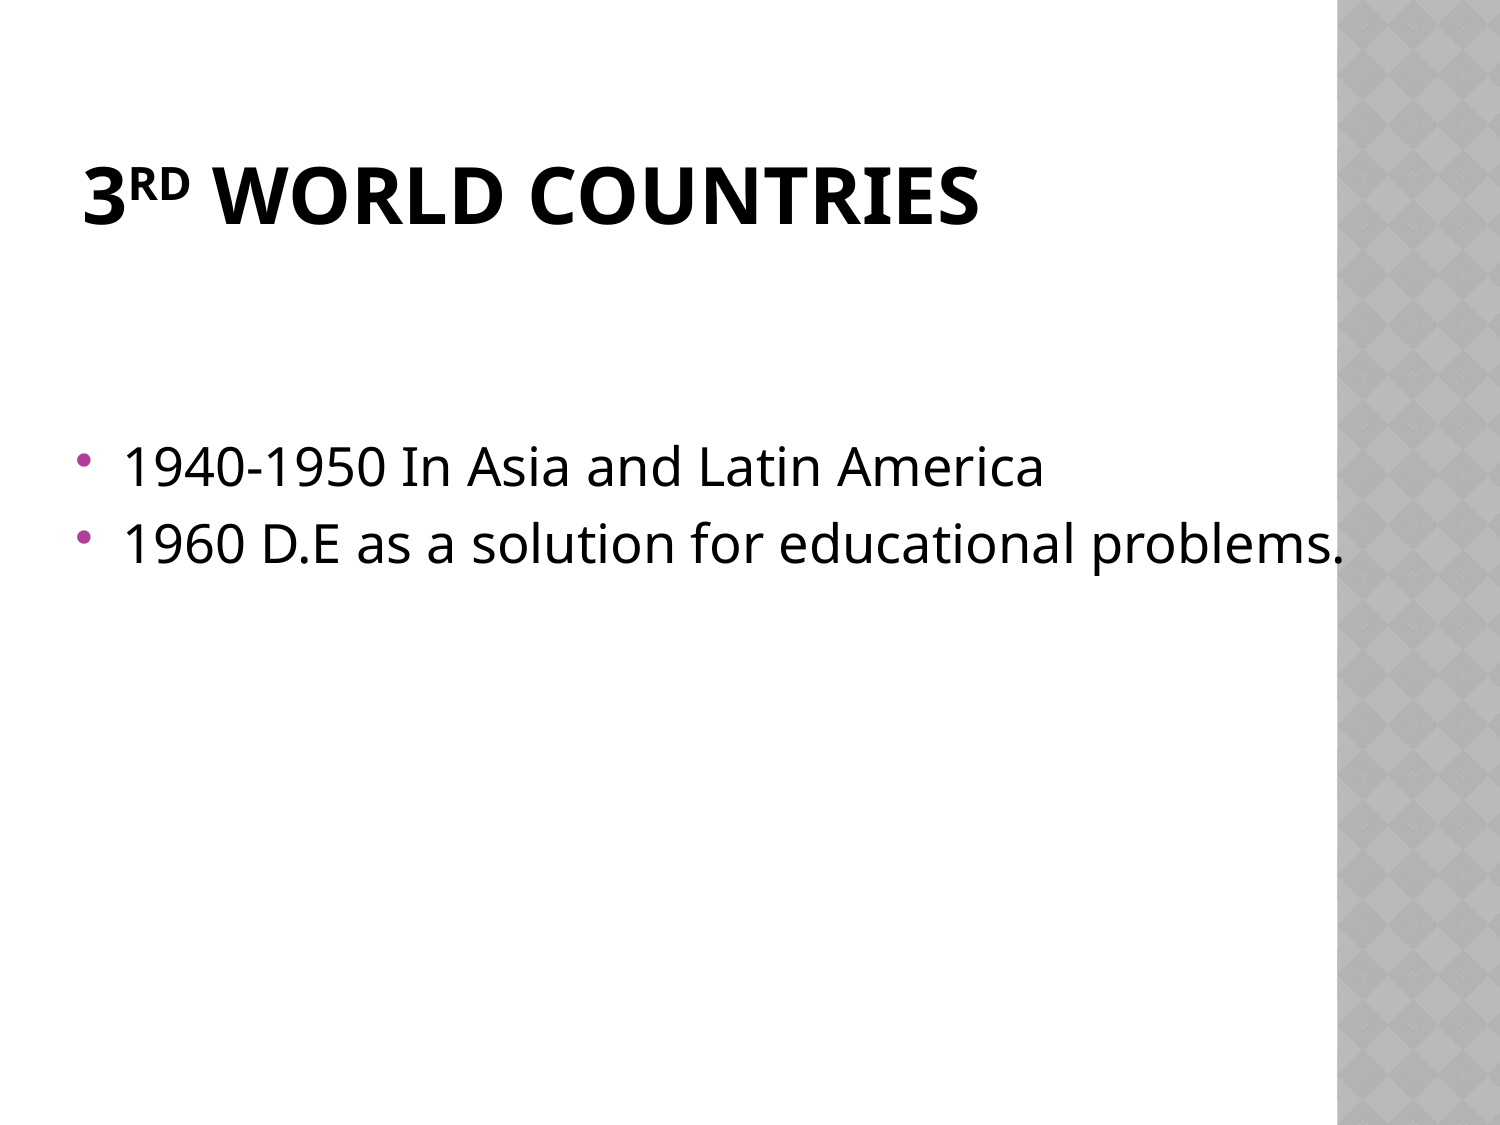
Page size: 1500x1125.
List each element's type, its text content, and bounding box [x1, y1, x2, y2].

list 1940-1950 In Asia and Latin America 1960 D.E as a solution for educational problems. [62, 425, 1413, 925]
title 3rd World Countries [75, 52, 1263, 240]
